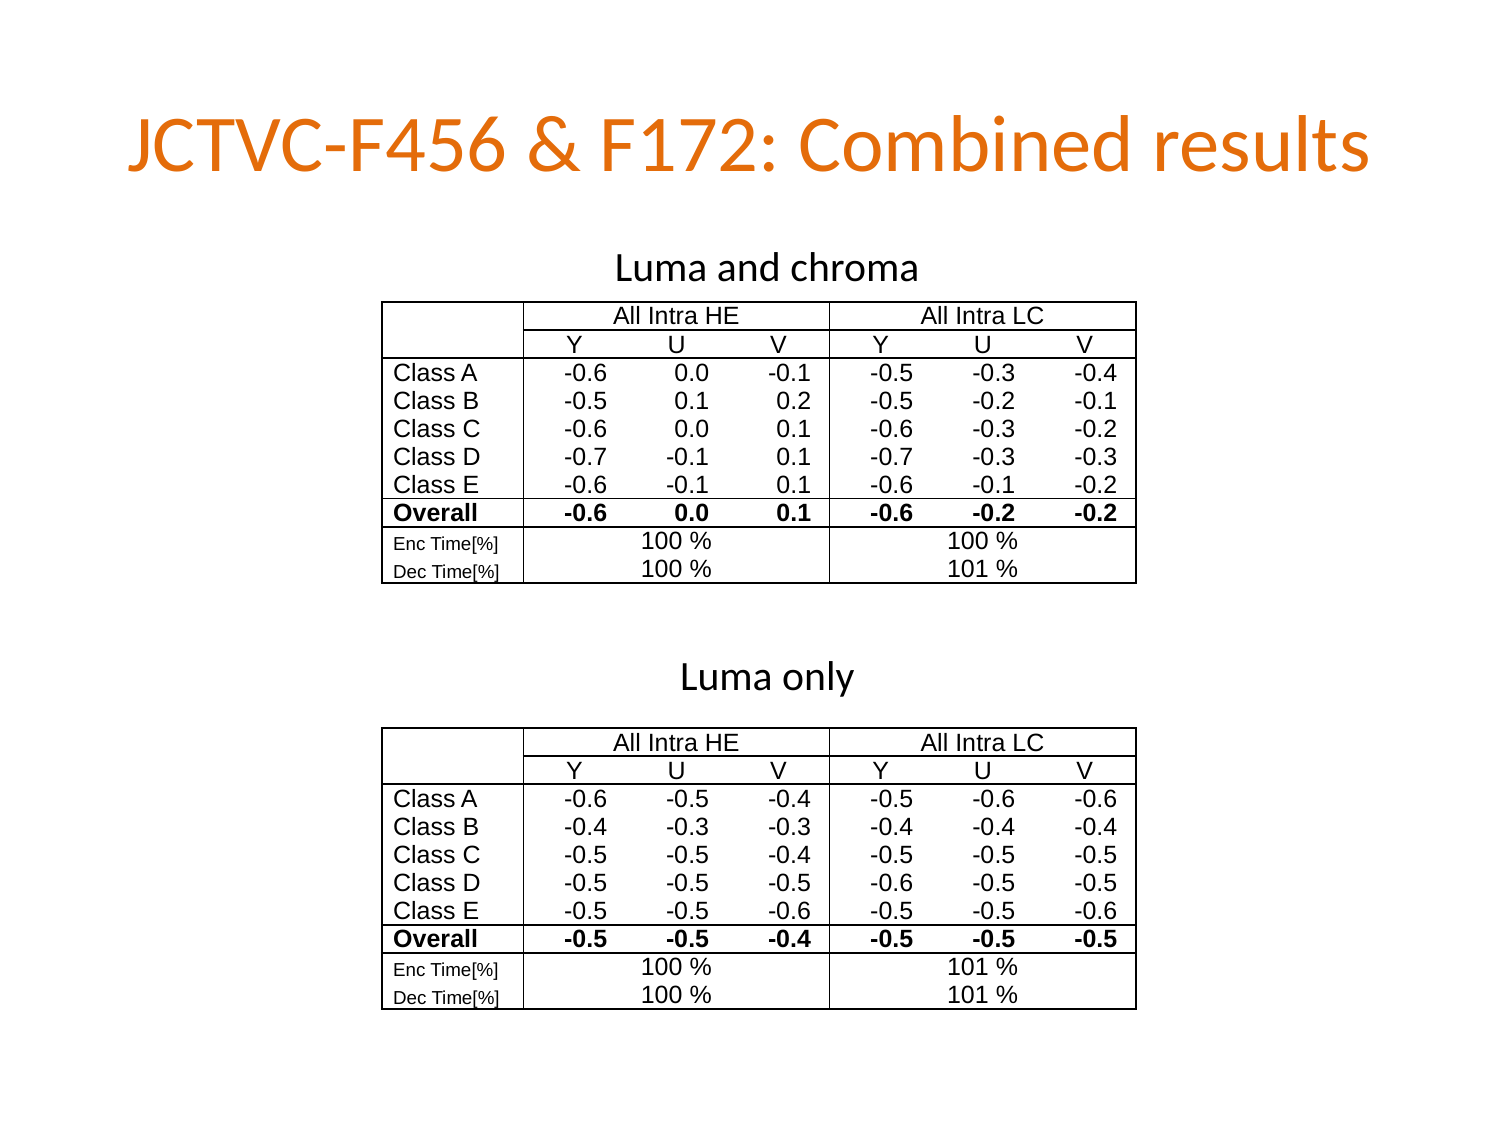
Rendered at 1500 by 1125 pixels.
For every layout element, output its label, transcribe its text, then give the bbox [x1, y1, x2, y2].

table_cell -0.5 [932, 926, 1034, 952]
table_cell -0.5 [830, 897, 932, 924]
table_cell 0.0 [626, 414, 728, 442]
table_cell -0.5 [830, 359, 932, 386]
table_cell Class B [383, 812, 523, 840]
table_cell 100 % [524, 981, 829, 1008]
table_cell -0.5 [1034, 926, 1135, 952]
table_cell -0.4 [932, 812, 1034, 840]
table_cell -0.5 [626, 926, 728, 952]
table_cell 0.1 [728, 499, 829, 526]
table_cell Y [830, 757, 932, 783]
table_cell -0.5 [830, 785, 932, 812]
table_cell -0.6 [524, 414, 626, 442]
table_header [383, 729, 523, 783]
table_cell -0.3 [728, 812, 829, 840]
table_cell -0.5 [830, 840, 932, 869]
table_cell V [1034, 331, 1135, 357]
table_cell -0.6 [728, 897, 829, 924]
table_cell -0.4 [524, 812, 626, 840]
table_cell -0.5 [626, 897, 728, 924]
table_header All Intra LC [830, 303, 1135, 329]
table_cell -0.5 [932, 897, 1034, 924]
table_cell 0.1 [728, 471, 829, 498]
table_cell -0.6 [524, 499, 626, 526]
table_cell Y [524, 757, 626, 783]
table_cell -0.1 [626, 442, 728, 471]
table_cell -0.1 [932, 471, 1034, 498]
table_cell -0.6 [524, 359, 626, 386]
table_cell Enc Time[%] [383, 954, 523, 981]
table_cell -0.3 [932, 414, 1034, 442]
table_cell -0.6 [932, 785, 1034, 812]
table_cell -0.6 [830, 869, 932, 897]
table_cell Class A [383, 785, 523, 812]
table_cell -0.5 [932, 869, 1034, 897]
table_cell Class C [383, 414, 523, 442]
title JCTVC-F456 & F172: Combined results [75, 45, 1425, 232]
table_cell -0.3 [932, 442, 1034, 471]
table_cell -0.6 [1034, 785, 1135, 812]
table_cell Overall [383, 499, 523, 526]
table_cell -0.5 [524, 386, 626, 414]
table_cell -0.5 [830, 926, 932, 952]
table_cell 100 % [524, 555, 829, 582]
table_header All Intra HE [524, 729, 829, 755]
table_cell Enc Time[%] [383, 528, 523, 555]
table_cell Class E [383, 471, 523, 498]
table_cell -0.5 [524, 926, 626, 952]
table_cell 101 % [830, 555, 1135, 582]
table_cell 0.1 [728, 442, 829, 471]
table_cell V [728, 331, 829, 357]
table_cell Overall [383, 926, 523, 952]
table_cell -0.5 [1034, 840, 1135, 869]
table_cell -0.5 [524, 869, 626, 897]
table_cell 101 % [830, 954, 1135, 981]
table_cell -0.1 [626, 471, 728, 498]
table_cell -0.6 [830, 471, 932, 498]
table_cell Y [830, 331, 932, 357]
table_cell 100 % [830, 528, 1135, 555]
table_cell -0.4 [1034, 812, 1135, 840]
table_cell -0.2 [1034, 471, 1135, 498]
table_cell Class C [383, 840, 523, 869]
list Luma and chroma Luma only [75, 232, 1460, 1005]
table_cell -0.5 [830, 386, 932, 414]
table_cell -0.3 [1034, 442, 1135, 471]
table_cell 0.1 [626, 386, 728, 414]
table_header All Intra HE [524, 303, 829, 329]
table_cell 0.0 [626, 499, 728, 526]
table_cell -0.2 [1034, 499, 1135, 526]
table_cell -0.5 [626, 869, 728, 897]
table_cell -0.1 [1034, 386, 1135, 414]
table_cell U [626, 757, 728, 783]
table_cell -0.3 [932, 359, 1034, 386]
table_cell -0.6 [830, 499, 932, 526]
table_cell 100 % [524, 528, 829, 555]
table_cell -0.6 [524, 785, 626, 812]
table_cell -0.7 [524, 442, 626, 471]
table_cell 100 % [524, 954, 829, 981]
table_cell -0.4 [728, 840, 829, 869]
table_cell -0.2 [932, 499, 1034, 526]
table_cell Class B [383, 386, 523, 414]
table_cell Dec Time[%] [383, 555, 523, 582]
table_cell -0.6 [524, 471, 626, 498]
table_header [383, 303, 523, 357]
table_cell -0.5 [1034, 869, 1135, 897]
table_cell Class D [383, 442, 523, 471]
table_cell U [932, 757, 1034, 783]
table_cell -0.5 [524, 840, 626, 869]
table_cell -0.4 [1034, 359, 1135, 386]
table_cell -0.3 [626, 812, 728, 840]
table_cell -0.5 [932, 840, 1034, 869]
table_cell 101 % [830, 981, 1135, 1008]
table_cell Dec Time[%] [383, 981, 523, 1008]
table_cell U [626, 331, 728, 357]
table_cell -0.6 [830, 414, 932, 442]
table_cell -0.5 [626, 785, 728, 812]
table_cell Class E [383, 897, 523, 924]
table_cell -0.7 [830, 442, 932, 471]
table_cell -0.4 [728, 785, 829, 812]
table_cell V [1034, 757, 1135, 783]
table_cell V [728, 757, 829, 783]
table_cell -0.5 [524, 897, 626, 924]
table_cell U [932, 331, 1034, 357]
table_cell -0.4 [728, 926, 829, 952]
table_cell -0.5 [626, 840, 728, 869]
table_cell Class D [383, 869, 523, 897]
table_cell -0.5 [728, 869, 829, 897]
table_cell Class A [383, 359, 523, 386]
table_cell Y [524, 331, 626, 357]
table_cell -0.6 [1034, 897, 1135, 924]
table_cell -0.2 [1034, 414, 1135, 442]
table_cell 0.1 [728, 414, 829, 442]
table_cell 0.0 [626, 359, 728, 386]
table_cell -0.2 [932, 386, 1034, 414]
table_header All Intra LC [830, 729, 1135, 755]
table_cell -0.4 [830, 812, 932, 840]
table_cell -0.1 [728, 359, 829, 386]
table_cell 0.2 [728, 386, 829, 414]
